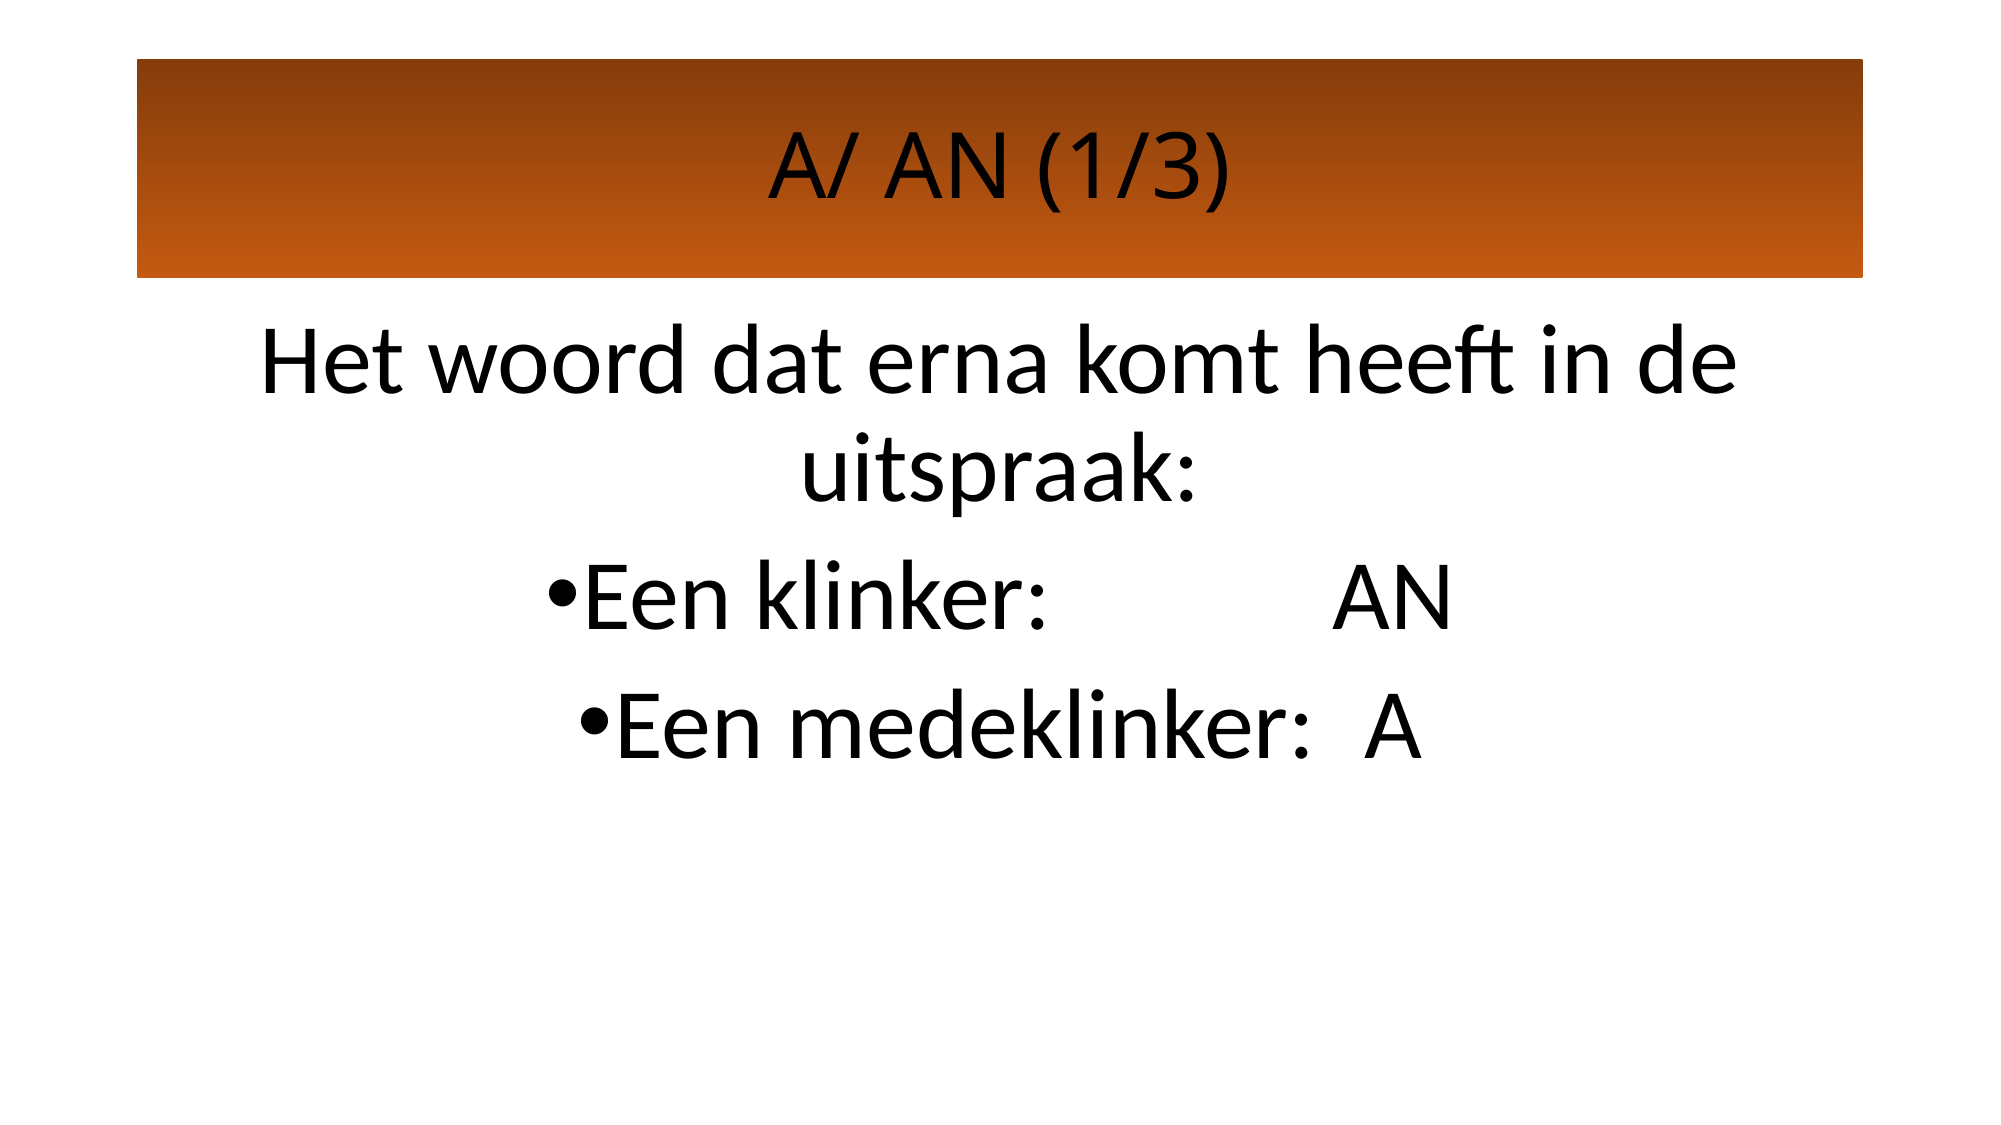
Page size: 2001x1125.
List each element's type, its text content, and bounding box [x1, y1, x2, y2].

title A/ AN (1/3) [137, 59, 1863, 278]
list Het woord dat erna komt heeft in de uitspraak: Een klinker: AN Een medeklinker: A [137, 299, 1863, 1014]
